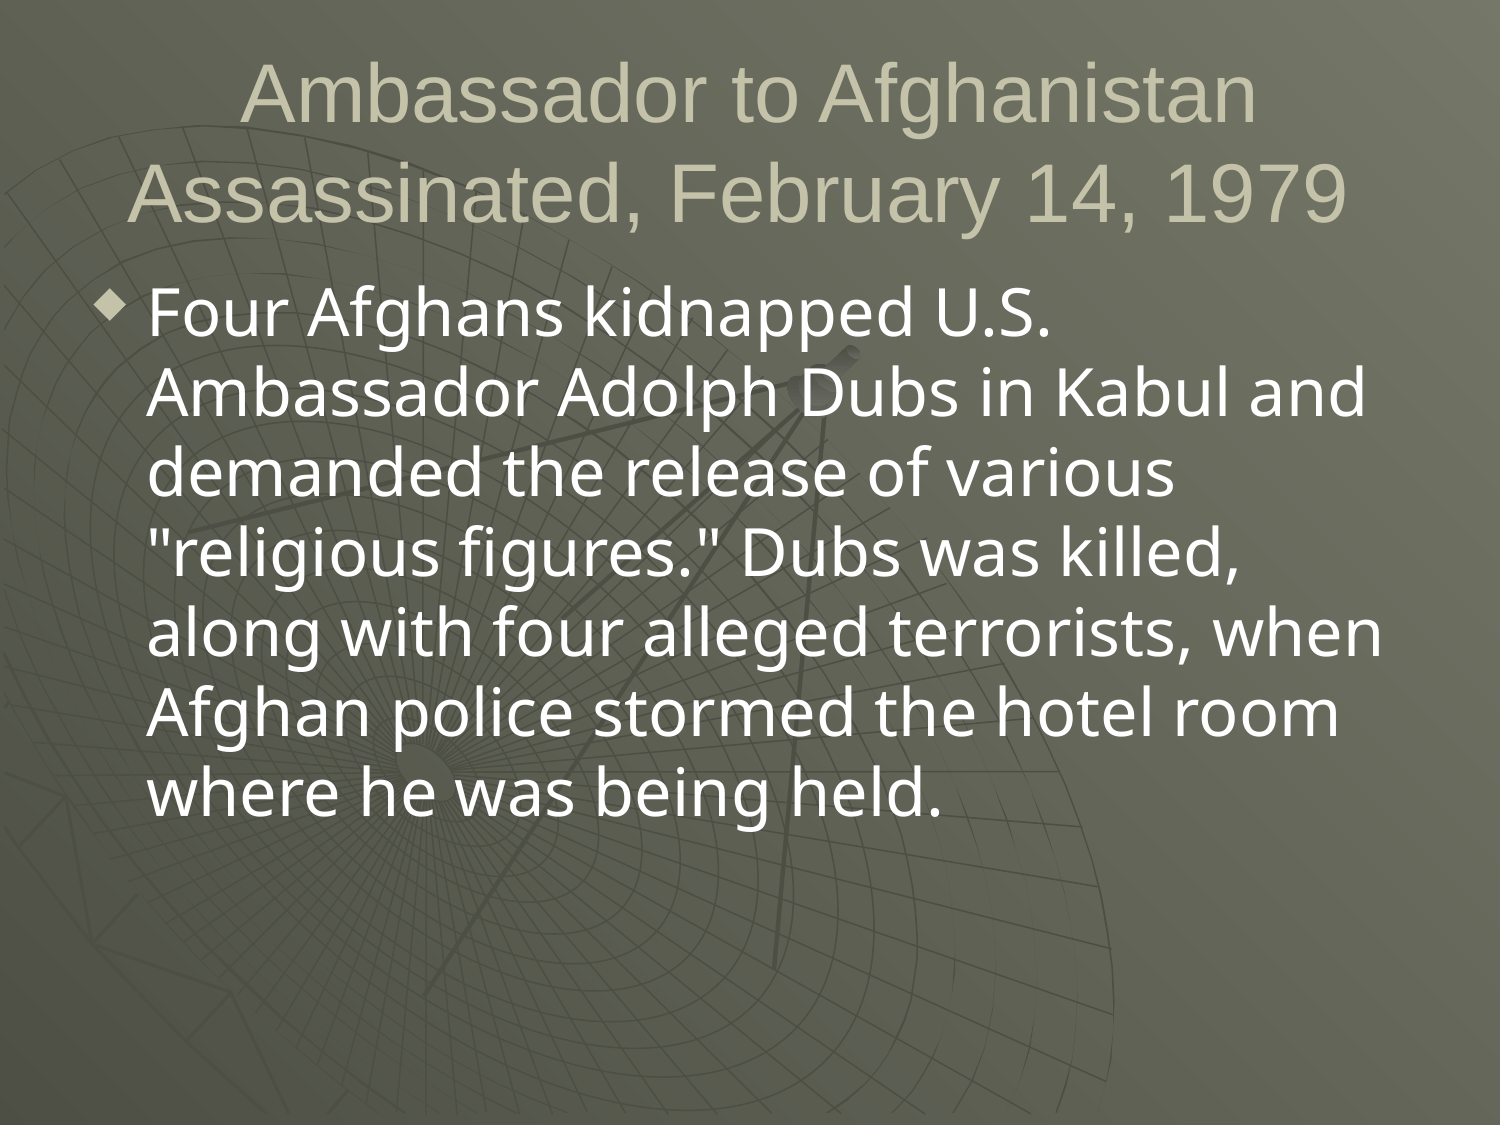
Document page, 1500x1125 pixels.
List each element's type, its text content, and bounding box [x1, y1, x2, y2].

title Ambassador to Afghanistan Assassinated, February 14, 1979 [74, 45, 1426, 233]
list Four Afghans kidnapped U.S. Ambassador Adolph Dubs in Kabul and demanded the release of various "religious figures." Dubs was killed, along with four alleged terrorists, when Afghan police stormed the hotel room where he was being held. [74, 262, 1426, 1006]
